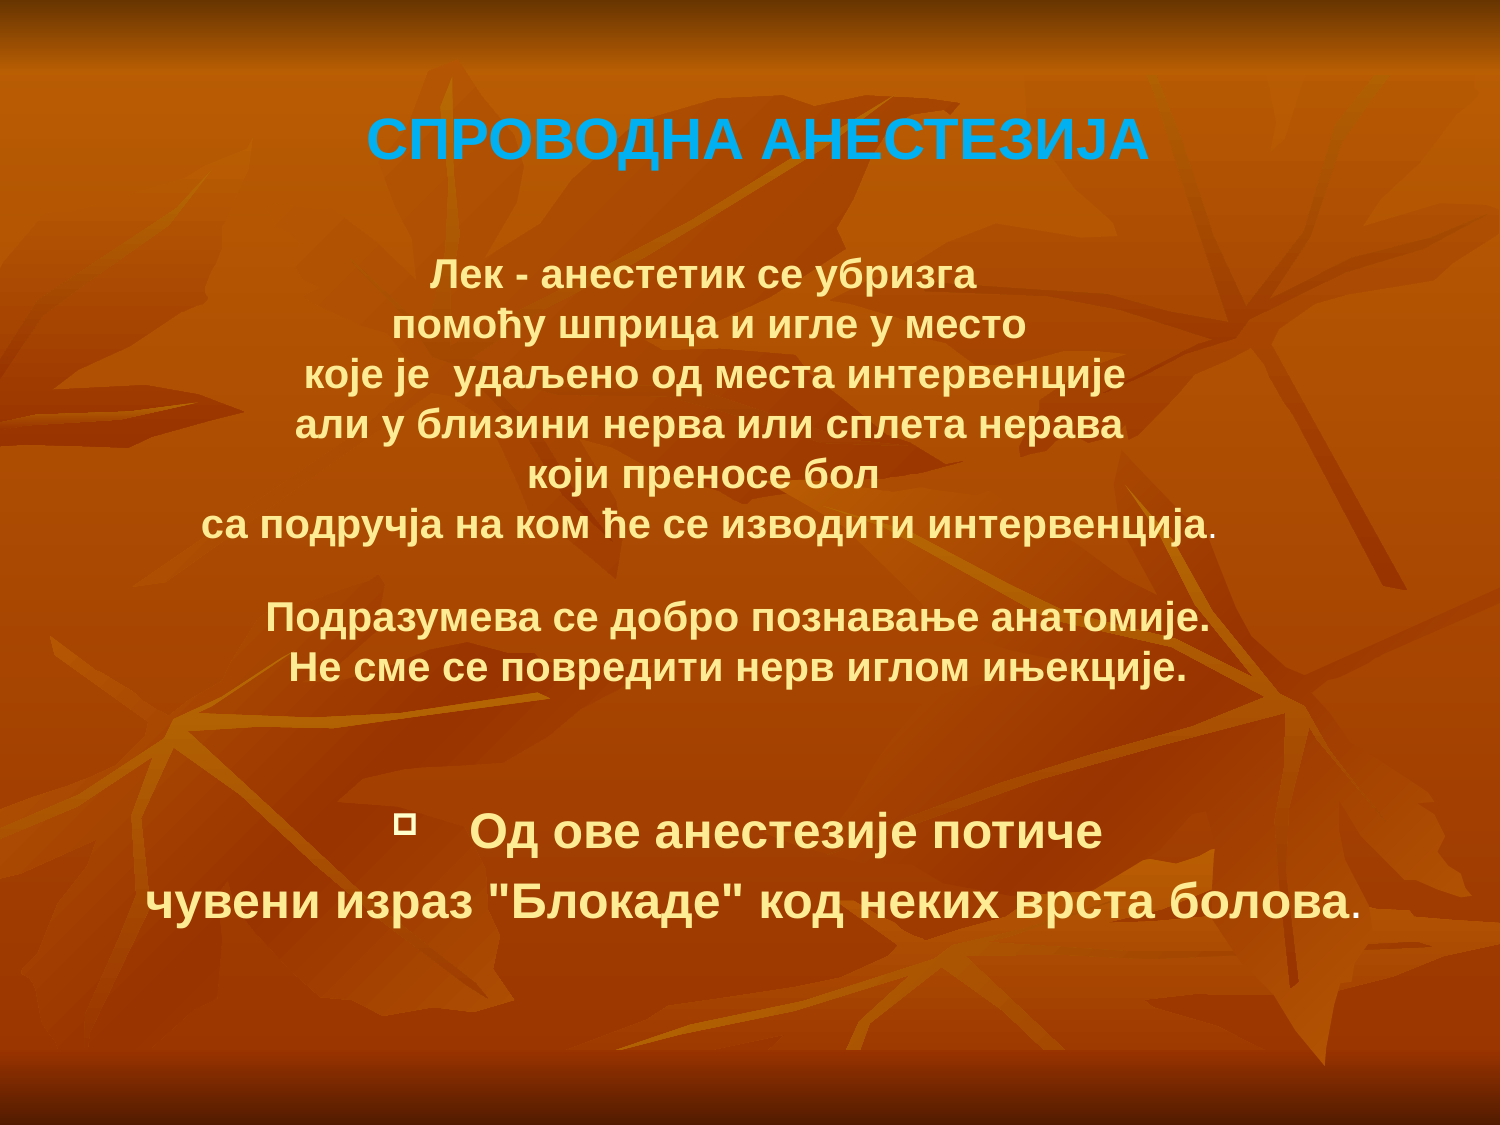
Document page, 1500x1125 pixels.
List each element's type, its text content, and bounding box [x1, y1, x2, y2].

text_box Лек - анестетик се убризга помоћу шприца и игле у место које је удаљено од места интервенције али у близини нерва или сплета нерава који преносе бол са подручја на ком ће се изводити интервенција. [185, 239, 1233, 555]
text_box Од ове анeстезијe потиче чувени израз "Блокаде" код неких врста болoва. [130, 790, 1379, 936]
text_box Подразумева се добро познавање анатомије. Не сме се повредити нерв иглом ињекције. [250, 581, 1226, 697]
text_box СПРОВОДНА АНЕСТЕЗИЈА [352, 93, 1166, 179]
